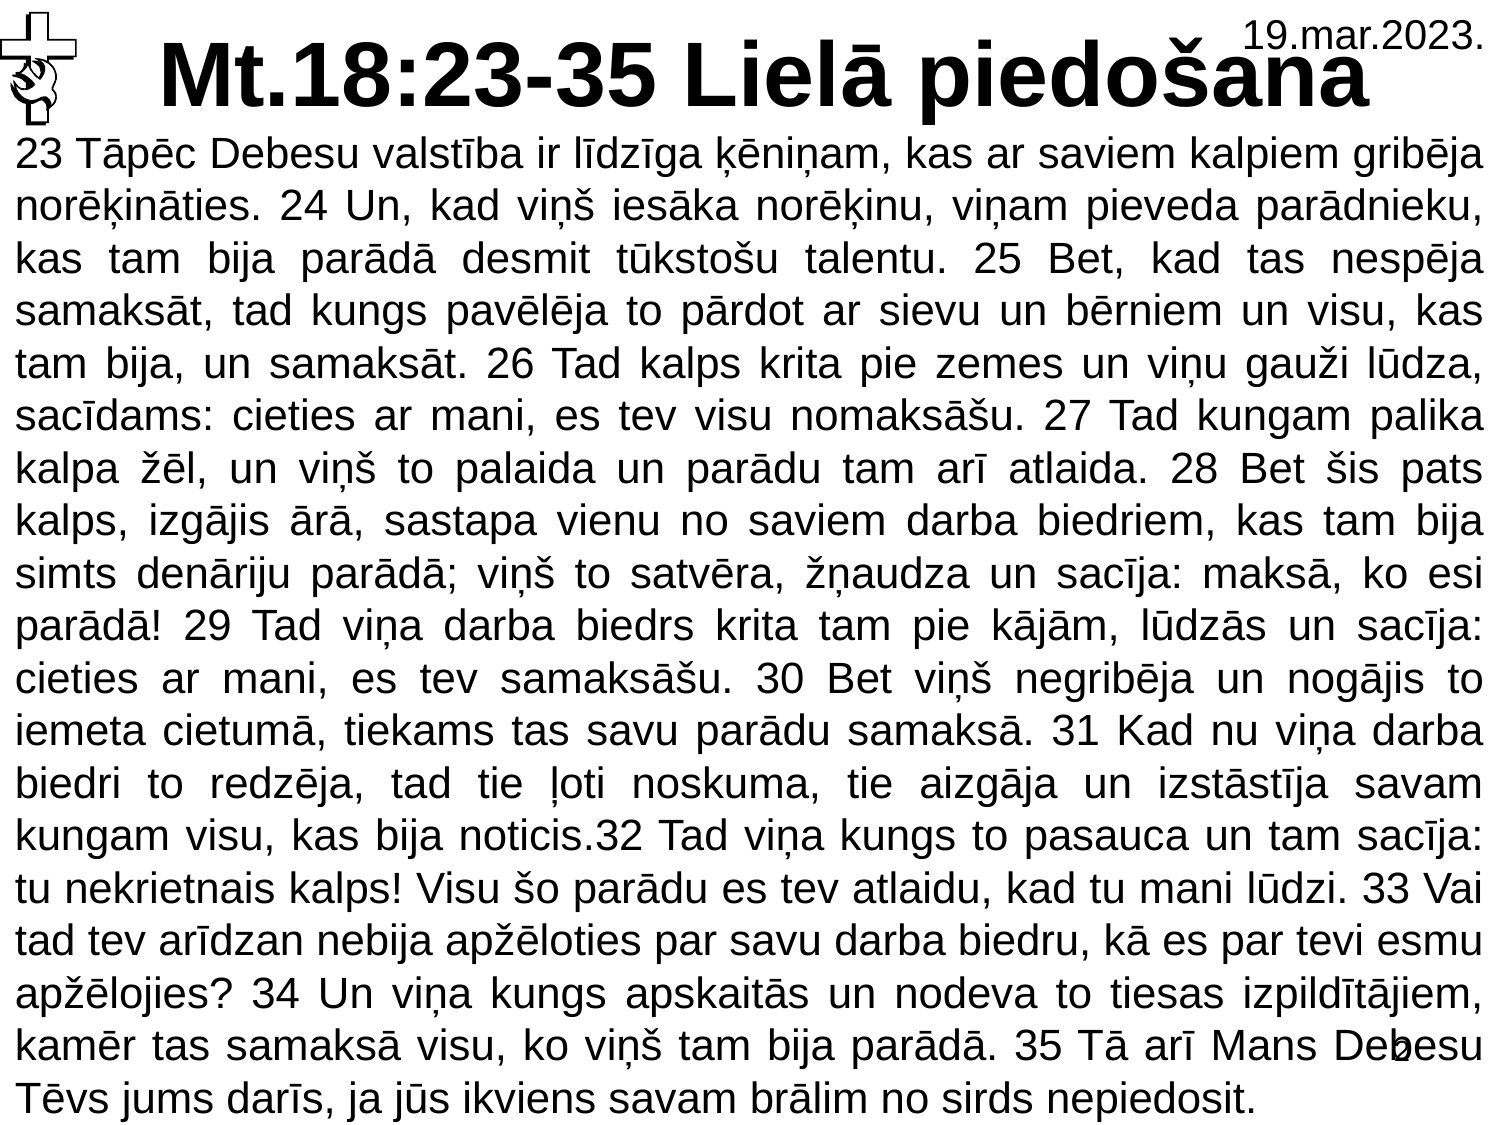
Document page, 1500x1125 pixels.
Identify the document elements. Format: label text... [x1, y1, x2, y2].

text_box 23 Tāpēc Debesu valstība ir līdzīga ķēniņam, kas ar saviem kalpiem gribēja norēķināties. 24 Un, kad viņš iesāka norēķinu, viņam pieveda parādnieku, kas tam bija parādā desmit tūkstošu talentu. 25 Bet, kad tas nespēja samaksāt, tad kungs pavēlēja to pārdot ar sievu un bērniem un visu, kas tam bija, un samaksāt. 26 Tad kalps krita pie zemes un viņu gauži lūdza, sacīdams: cieties ar mani, es tev visu nomaksāšu. 27 Tad kungam palika kalpa žēl, un viņš to palaida un parādu tam arī atlaida. 28 Bet šis pats kalps, izgājis ārā, sastapa vienu no saviem darba biedriem, kas tam bija simts denāriju parādā; viņš to satvēra, žņaudza un sacīja: maksā, ko esi parādā! 29 Tad viņa darba biedrs krita tam pie kājām, lūdzās un sacīja: cieties ar mani, es tev samaksāšu. 30 Bet viņš negribēja un nogājis to iemeta cietumā, tiekams tas savu parādu samaksā. 31 Kad nu viņa darba biedri to redzēja, tad tie ļoti noskuma, tie aizgāja un izstāstīja savam kungam visu, kas bija noticis.32 Tad viņa kungs to pasauca un tam sacīja: tu nekrietnais kalps! Visu šo parādu es tev atlaidu, kad tu mani lūdzi. 33 Vai tad tev arīdzan nebija apžēloties par savu darba biedru, kā es par tevi esmu apžēlojies? 34 Un viņa kungs apskaitās un nodeva to tiesas izpildītājiem, kamēr tas samaksā visu, ko viņš tam bija parādā. 35 Tā arī Mans Debesu Tēvs jums darīs, ja jūs ikviens savam brālim no sirds nepiedosit. [0, 117, 1500, 1125]
title Mt.18:23-35 Lielā piedošana [29, 0, 1500, 117]
picture [0, 11, 77, 126]
text_box 19.mar.2023. [1207, 0, 1500, 65]
